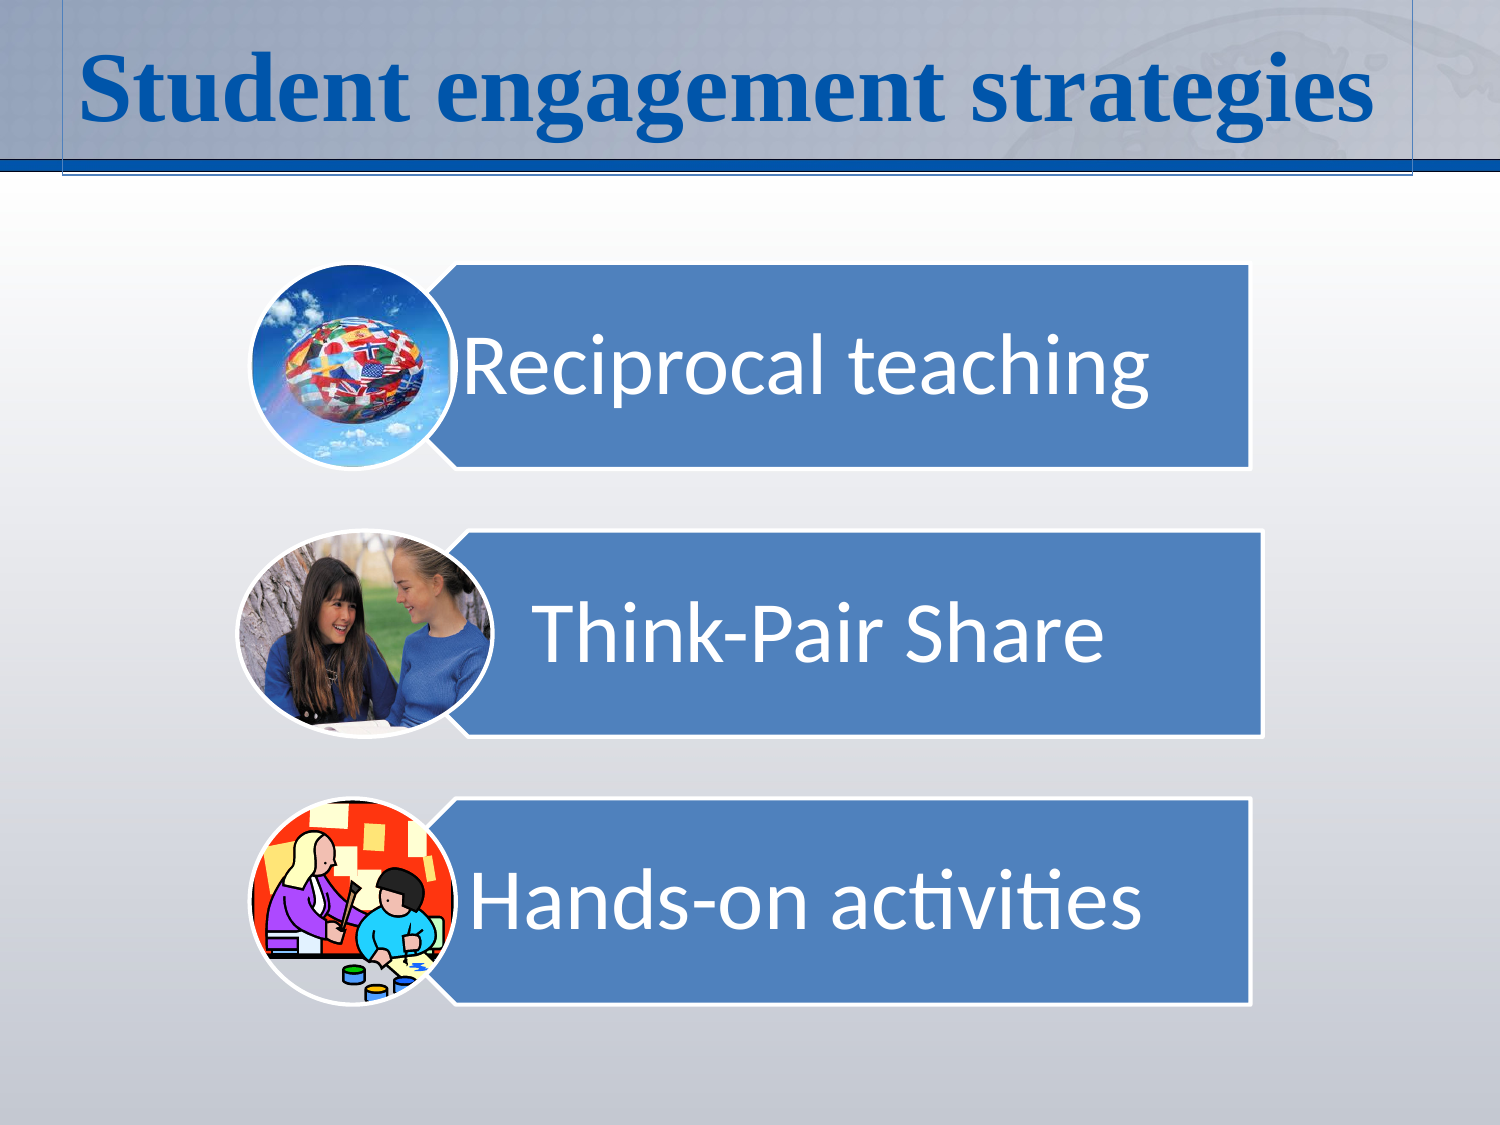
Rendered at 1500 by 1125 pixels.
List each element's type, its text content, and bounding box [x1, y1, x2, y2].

picture [0, 0, 1500, 1125]
title Student engagement strategies [62, 0, 1413, 176]
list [74, 262, 1426, 1006]
